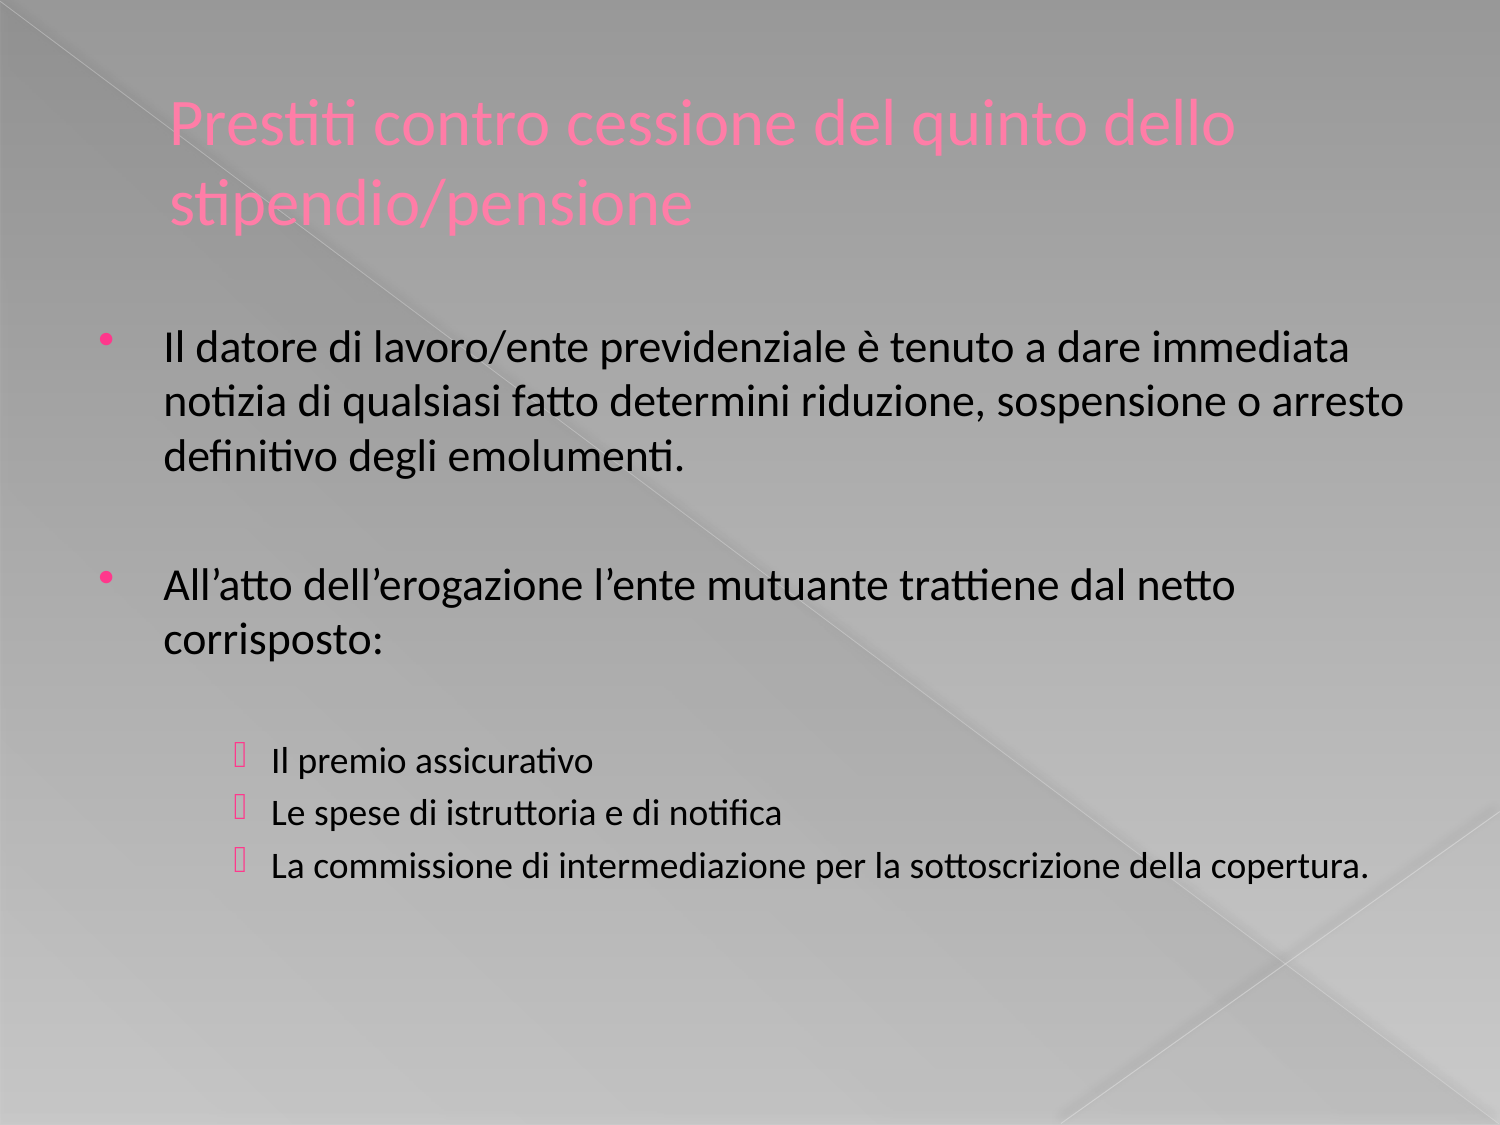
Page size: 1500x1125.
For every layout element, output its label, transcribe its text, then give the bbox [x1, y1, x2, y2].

list Il datore di lavoro/ente previdenziale è tenuto a dare immediata notizia di qualsiasi fatto determini riduzione, sospensione o arresto definitivo degli emolumenti. All’atto dell’erogazione l’ente mutuante trattiene dal netto corrisposto: Il premio assicurativo Le spese di istruttoria e di notifica La commissione di intermediazione per la sottoscrizione della copertura. [75, 308, 1425, 1059]
title Prestiti contro cessione del quinto dello stipendio/pensione [75, 43, 1425, 274]
